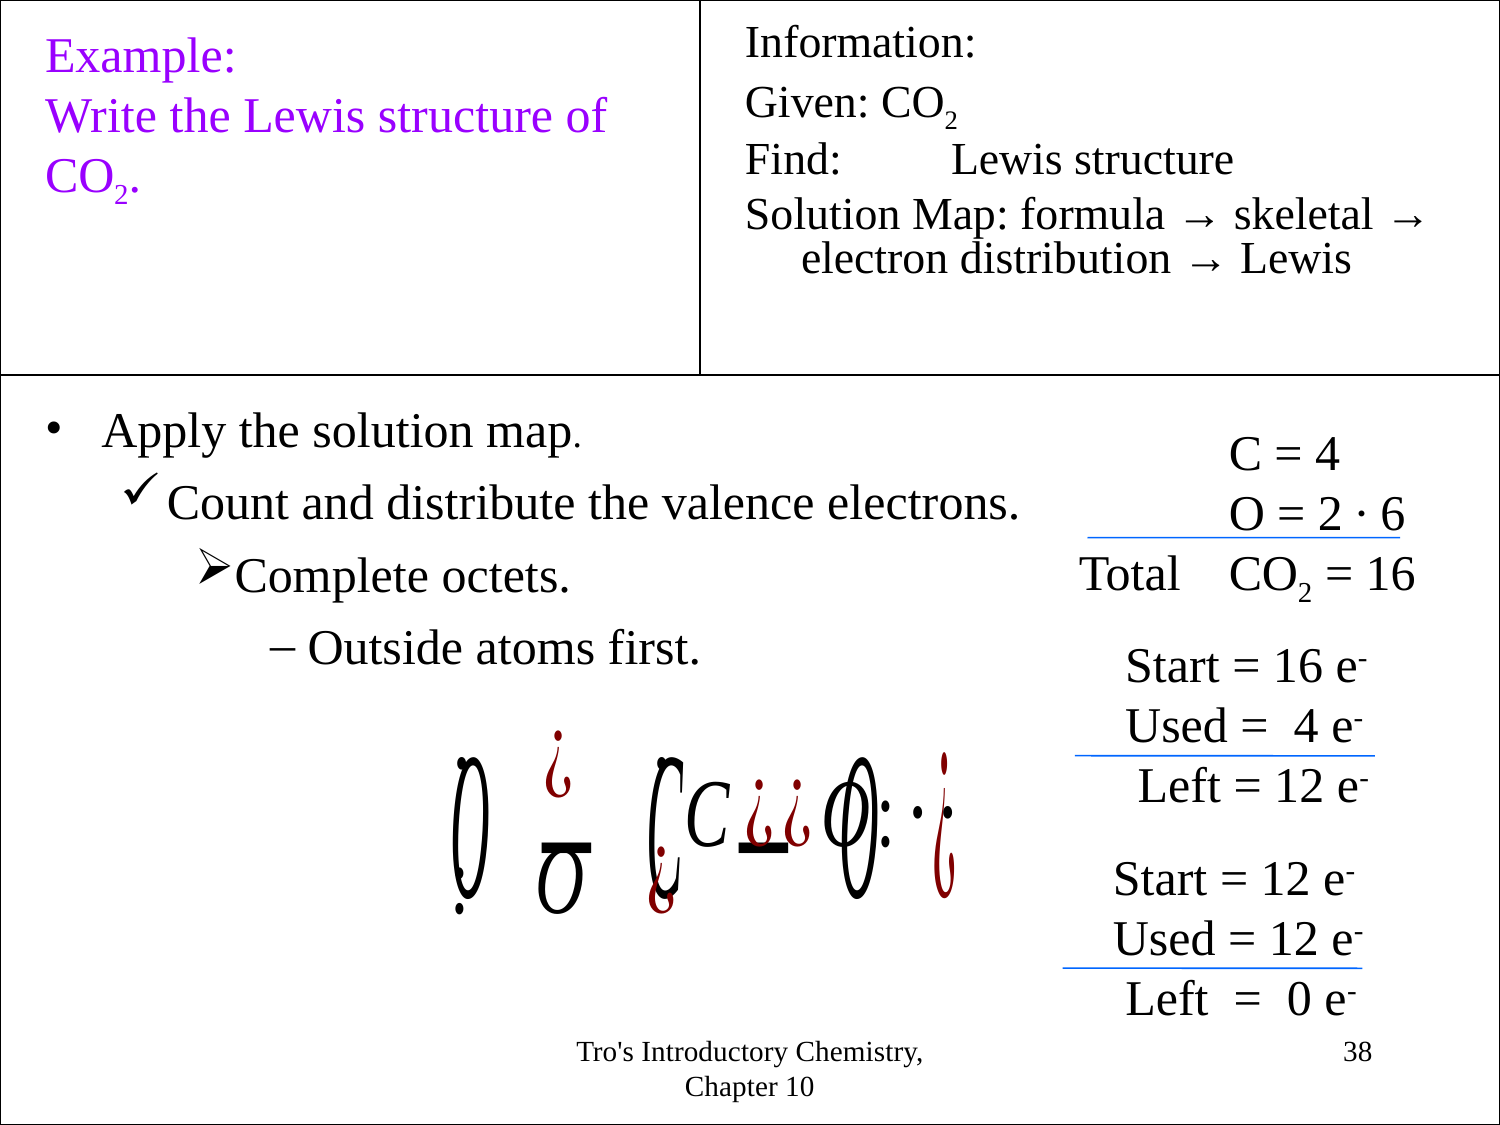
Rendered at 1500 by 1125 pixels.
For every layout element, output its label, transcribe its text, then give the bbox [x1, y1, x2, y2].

text_box Example: Write the Lewis structure of CO2. [0, 0, 700, 375]
text_box Information: Given: CO2 Find: Lewis structure Solution Map: formula → skeletal → electron distribution → Lewis [700, 0, 1500, 375]
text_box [1074, 624, 1385, 821]
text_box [1062, 837, 1379, 1034]
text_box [1063, 412, 1431, 617]
text_box Apply the solution map. Count and distribute the valence electrons. Complete octets. Outside atoms first. [0, 375, 1500, 1125]
